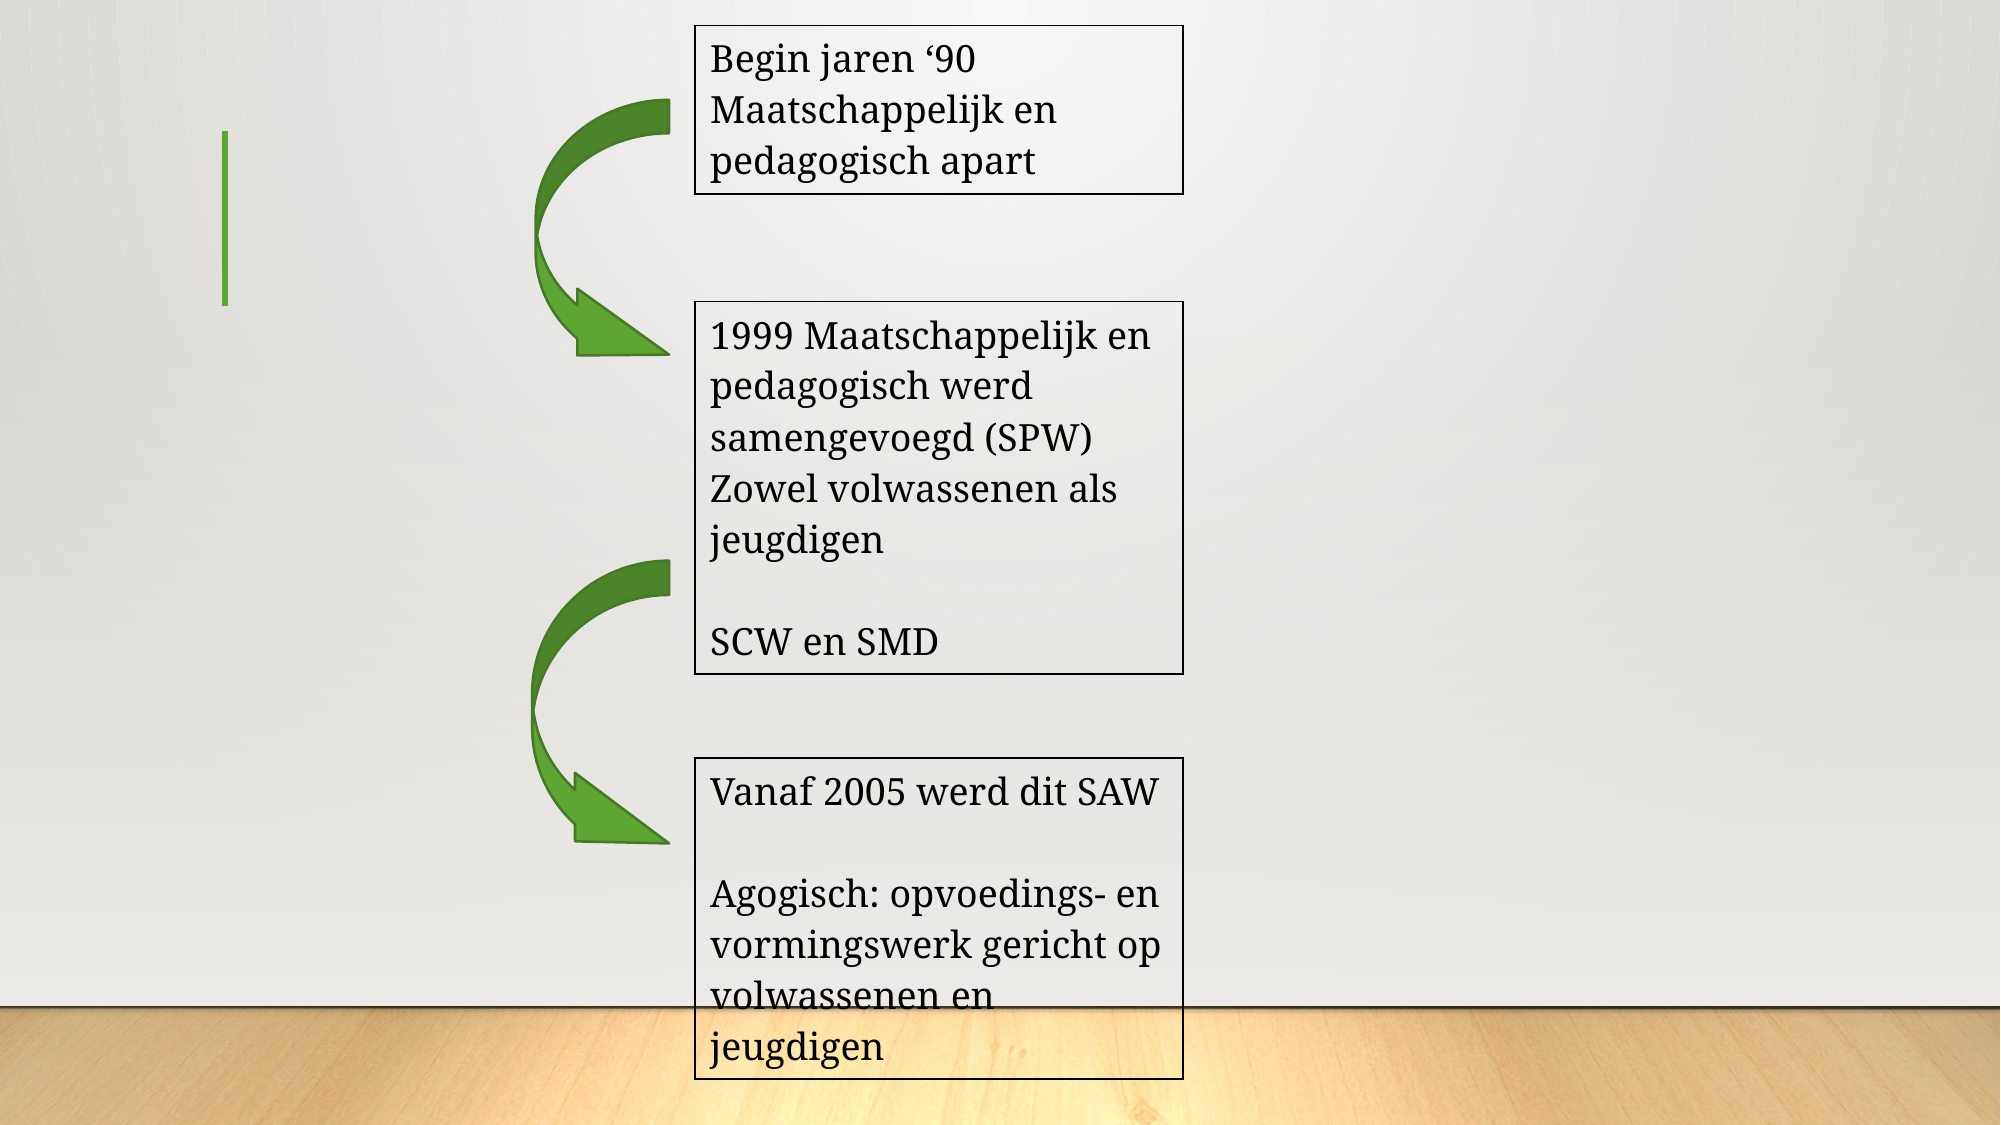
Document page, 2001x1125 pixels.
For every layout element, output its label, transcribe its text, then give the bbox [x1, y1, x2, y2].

text_box [534, 98, 671, 357]
table_header Begin jaren ‘90 Maatschappelijk en pedagogisch apart [696, 26, 1182, 193]
table_header Vanaf 2005 werd dit SAW Agogisch: opvoedings- en vormingswerk gericht op volwassenen en jeugdigen [696, 759, 1182, 1078]
table_header 1999 Maatschappelijk en pedagogisch werd samengevoegd (SPW) Zowel volwassenen als jeugdigen SCW en SMD [696, 302, 1182, 673]
text_box [530, 559, 671, 845]
picture [0, 1006, 2000, 1125]
